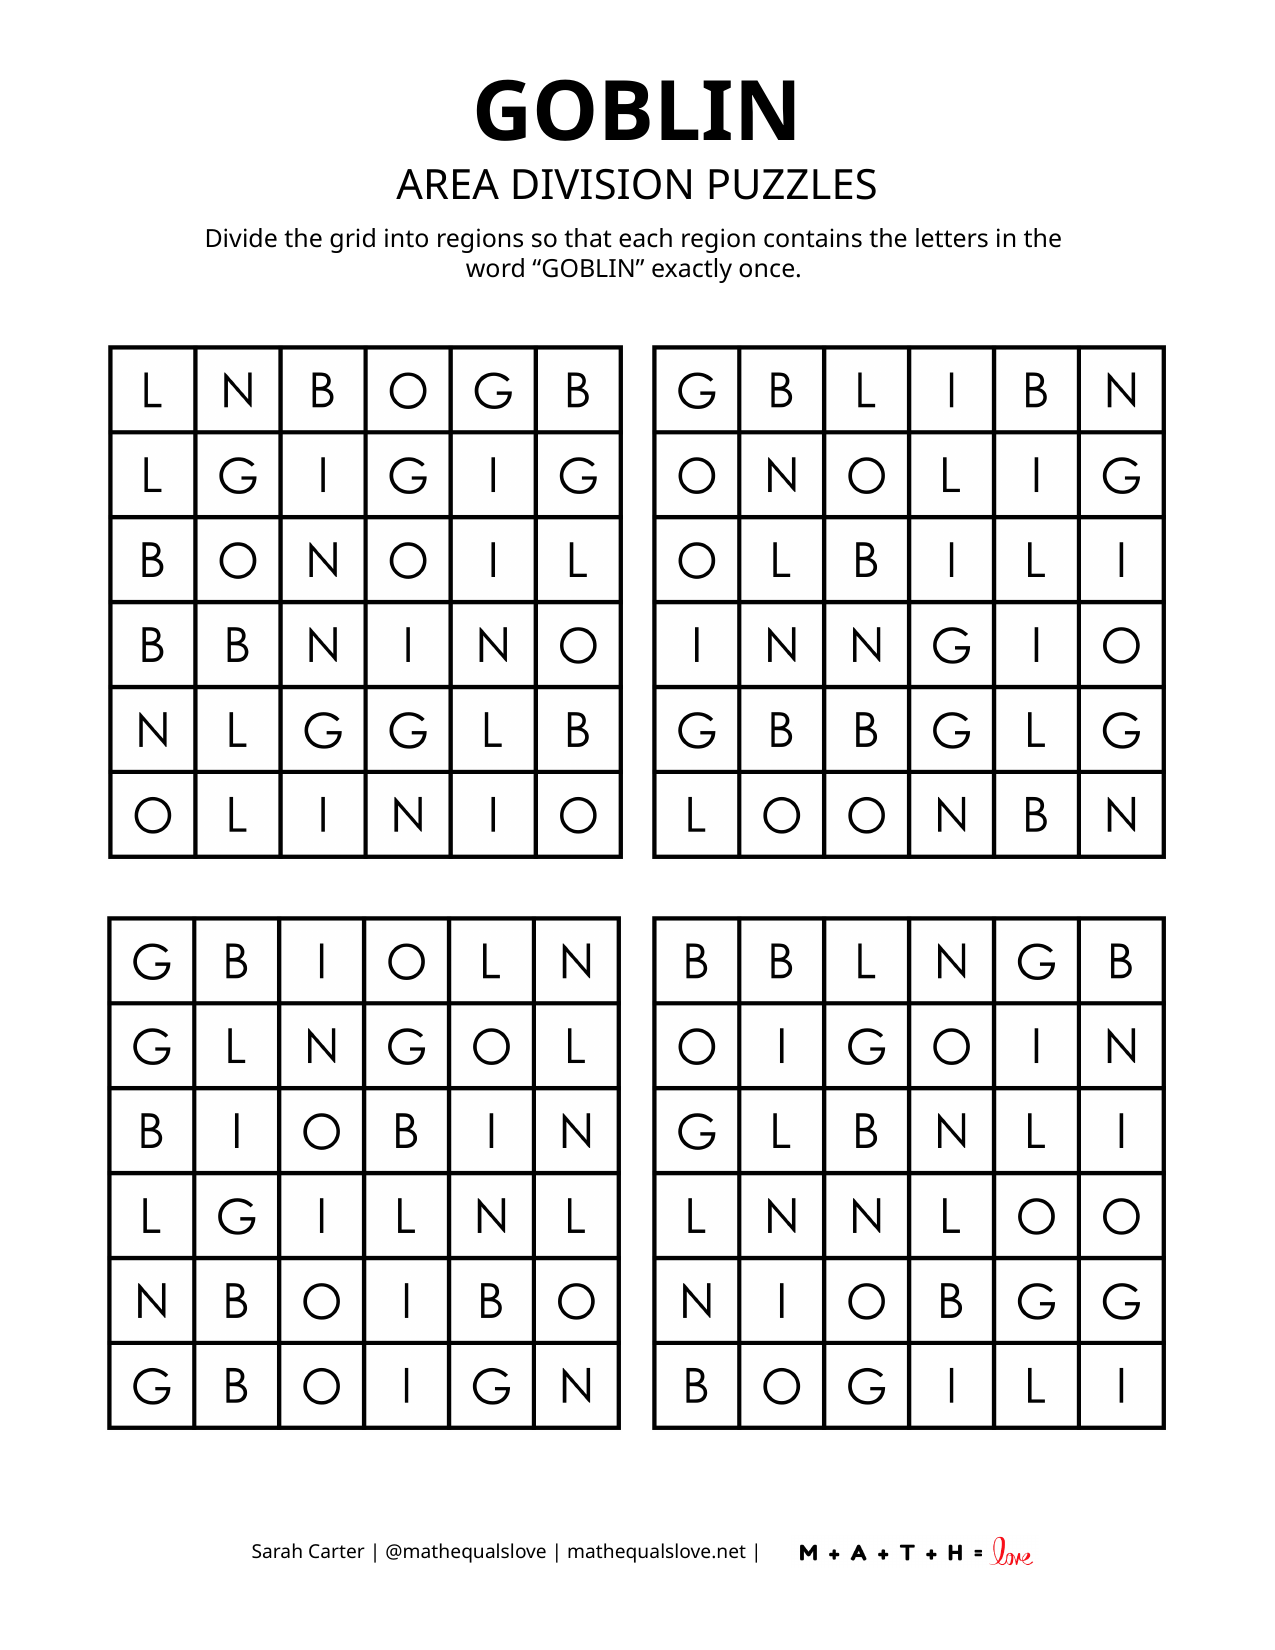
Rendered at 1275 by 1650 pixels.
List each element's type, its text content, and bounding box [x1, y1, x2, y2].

text_box GOBLIN AREA DIVISION PUZZLES [77, 50, 1198, 214]
picture [649, 342, 1169, 862]
picture [104, 913, 624, 1433]
picture [790, 1534, 1039, 1569]
text_box Sarah Carter | @mathequalslove | mathequalslove.net | [236, 1532, 1071, 1570]
text_box Divide the grid into regions so that each region contains the letters in the word “GOBLIN” exactly once. [0, 214, 1275, 290]
picture [106, 342, 625, 862]
picture [649, 913, 1169, 1433]
